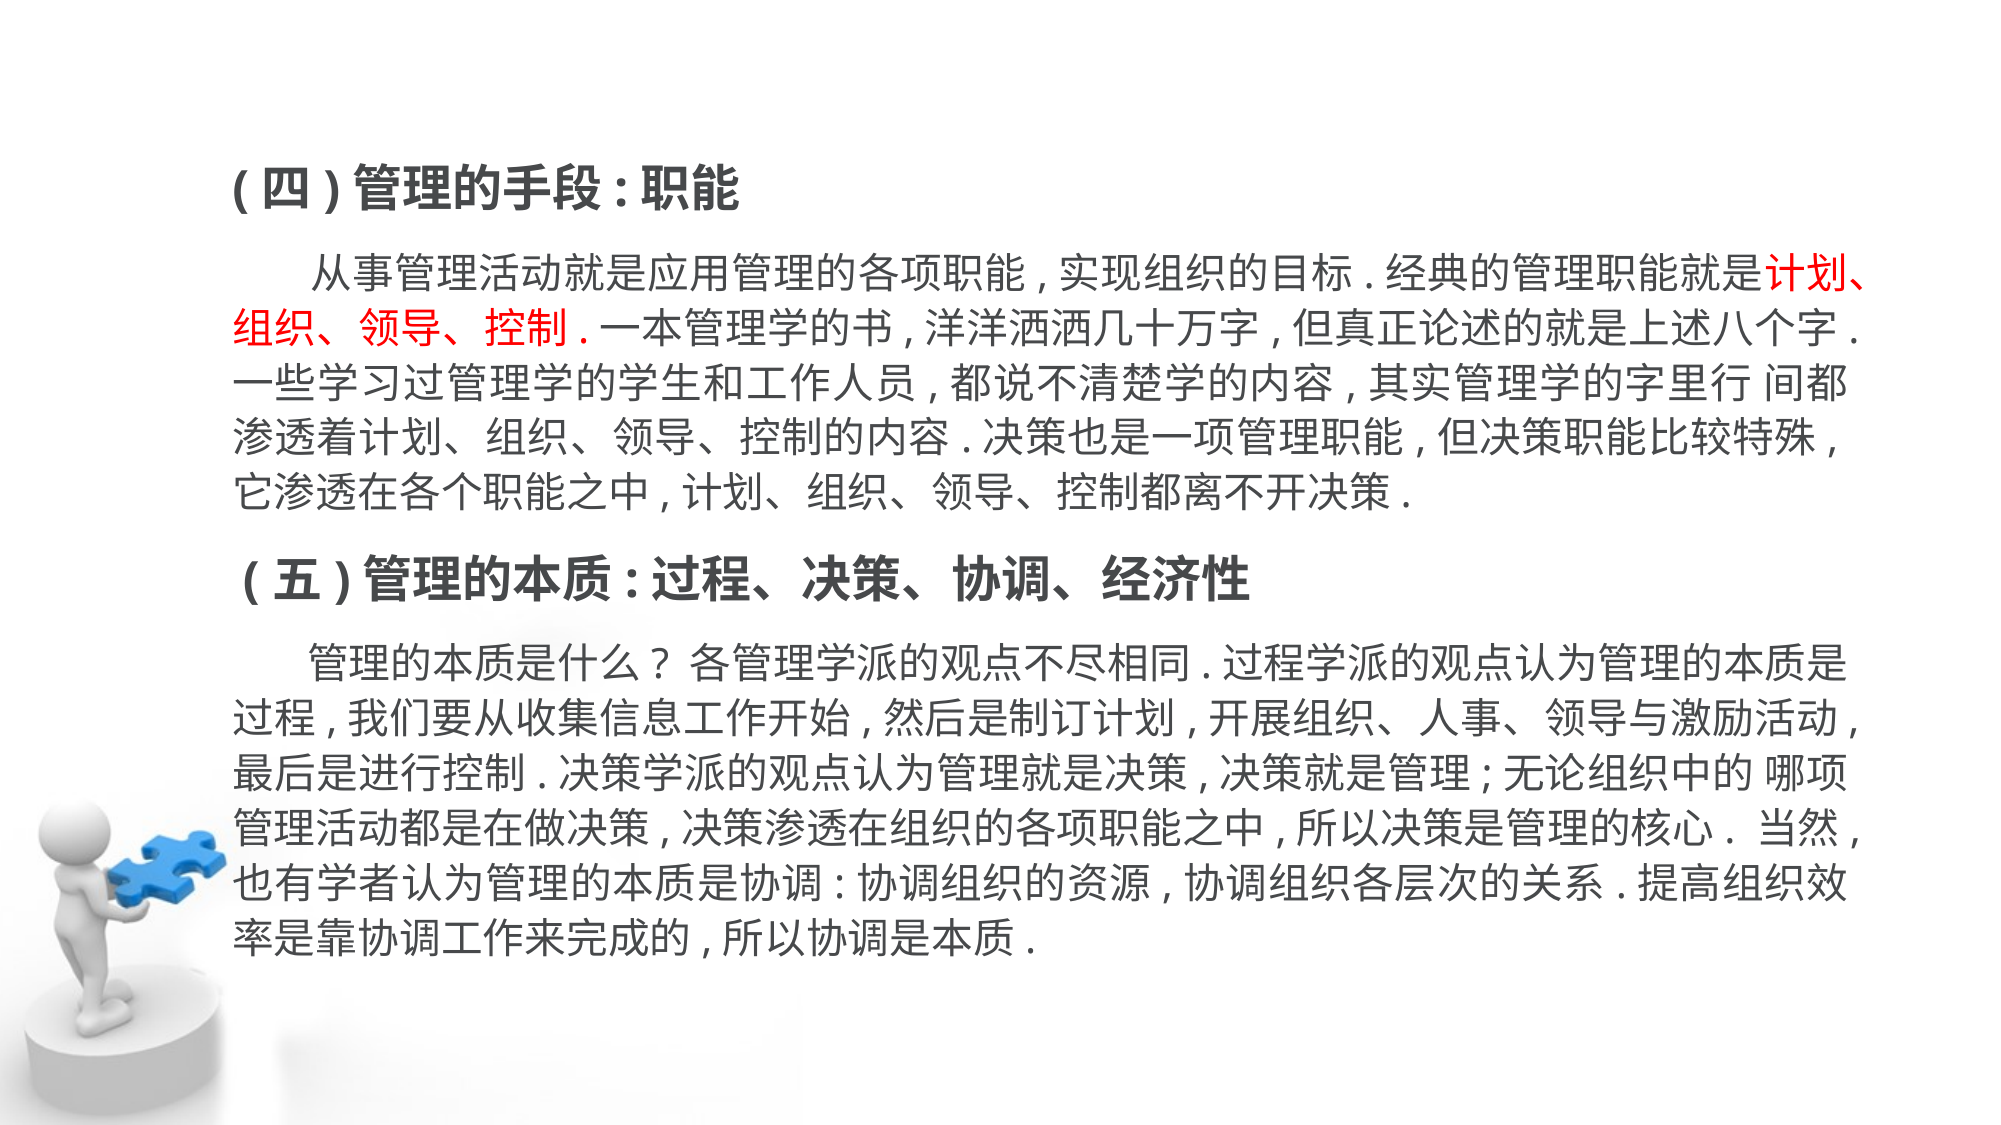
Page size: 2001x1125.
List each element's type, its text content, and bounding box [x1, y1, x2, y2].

picture [0, 383, 1296, 1125]
list (四)管理的手段:职能 从事管理活动就是应用管理的各项职能,实现组织的目标.经典的管理职能就是计划、组织、领导、控制.一本管理学的书,洋洋洒洒几十万字,但真正论述的就是上述八个字.一些学习过管理学的学生和工作人员,都说不清楚学的内容,其实管理学的字里行 间都渗透着计划、组织、领导、控制的内容.决策也是一项管理职能,但决策职能比较特殊,它渗透在各个职能之中,计划、组织、领导、控制都离不开决策. (五)管理的本质:过程、决策、协调、经济性 管理的本质是什么? 各管理学派的观点不尽相同.过程学派的观点认为管理的本质是 过程,我们要从收集信息工作开始,然后是制订计划,开展组织、人事、领导与激励活动,最后是进行控制.决策学派的观点认为管理就是决策,决策就是管理;无论组织中的 哪项管理活动都是在做决策,决策渗透在组织的各项职能之中,所以决策是管理的核心. 当然,也有学者认为管理的本质是协调:协调组织的资源,协调组织各层次的关系.提高组织效率是靠协调工作来完成的,所以协调是本质. [217, 142, 1864, 1014]
